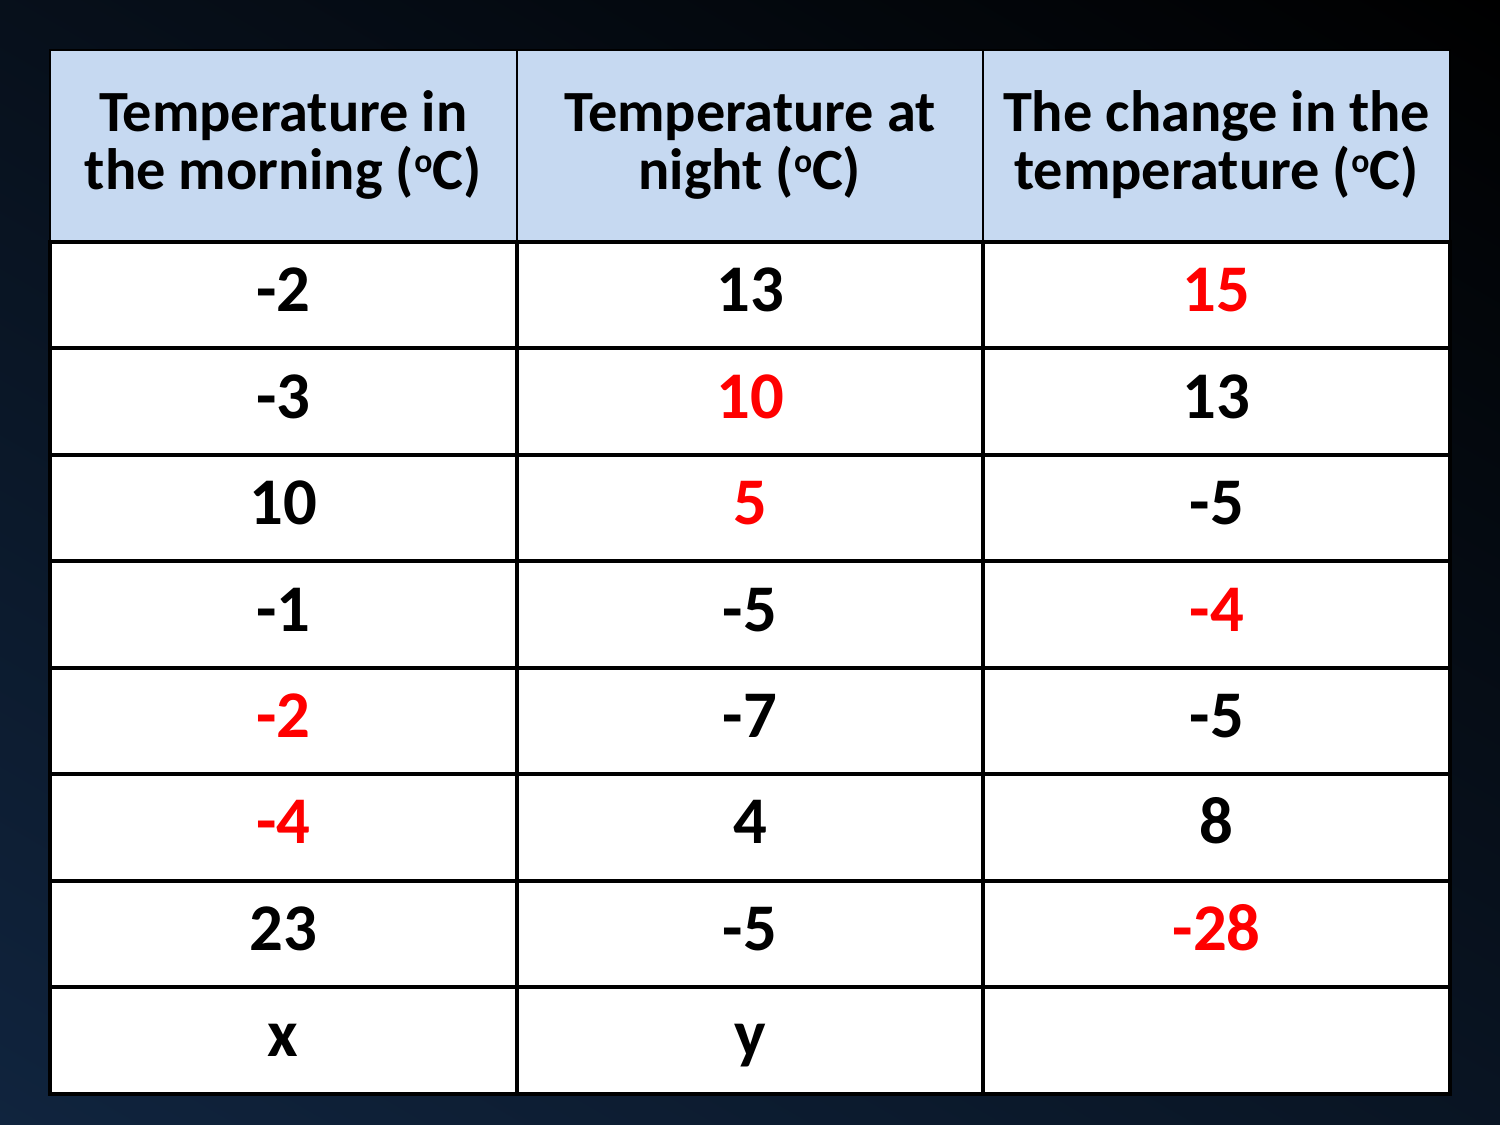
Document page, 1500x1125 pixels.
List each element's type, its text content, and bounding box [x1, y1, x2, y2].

table_cell [985, 989, 1448, 1092]
table_cell 4 [519, 776, 981, 879]
table_cell -1 [52, 563, 515, 666]
table_header Temperature in the morning (oC) [51, 51, 516, 240]
table_cell 5 [519, 457, 981, 559]
table_cell x [52, 989, 515, 1092]
table_header The change in the temperature (oC) [984, 51, 1449, 240]
table_cell 10 [519, 350, 981, 453]
table_cell -5 [985, 457, 1448, 559]
table_cell 13 [519, 244, 981, 346]
table_cell -3 [52, 350, 515, 453]
table_cell -5 [985, 670, 1448, 772]
table_cell -5 [519, 883, 981, 985]
table_cell -7 [519, 670, 981, 772]
table_cell 8 [985, 776, 1448, 879]
table_cell 15 [985, 244, 1448, 346]
table_cell 10 [52, 457, 515, 559]
table_cell y [519, 989, 981, 1092]
table_cell 23 [52, 883, 515, 985]
table_cell -28 [985, 883, 1448, 985]
table_cell -2 [52, 244, 515, 346]
table_header Temperature at night (oC) [518, 51, 982, 240]
table_cell 13 [985, 350, 1448, 453]
table_cell -4 [52, 776, 515, 879]
table_cell -4 [985, 563, 1448, 666]
table_cell -5 [519, 563, 981, 666]
table_cell -2 [52, 670, 515, 772]
